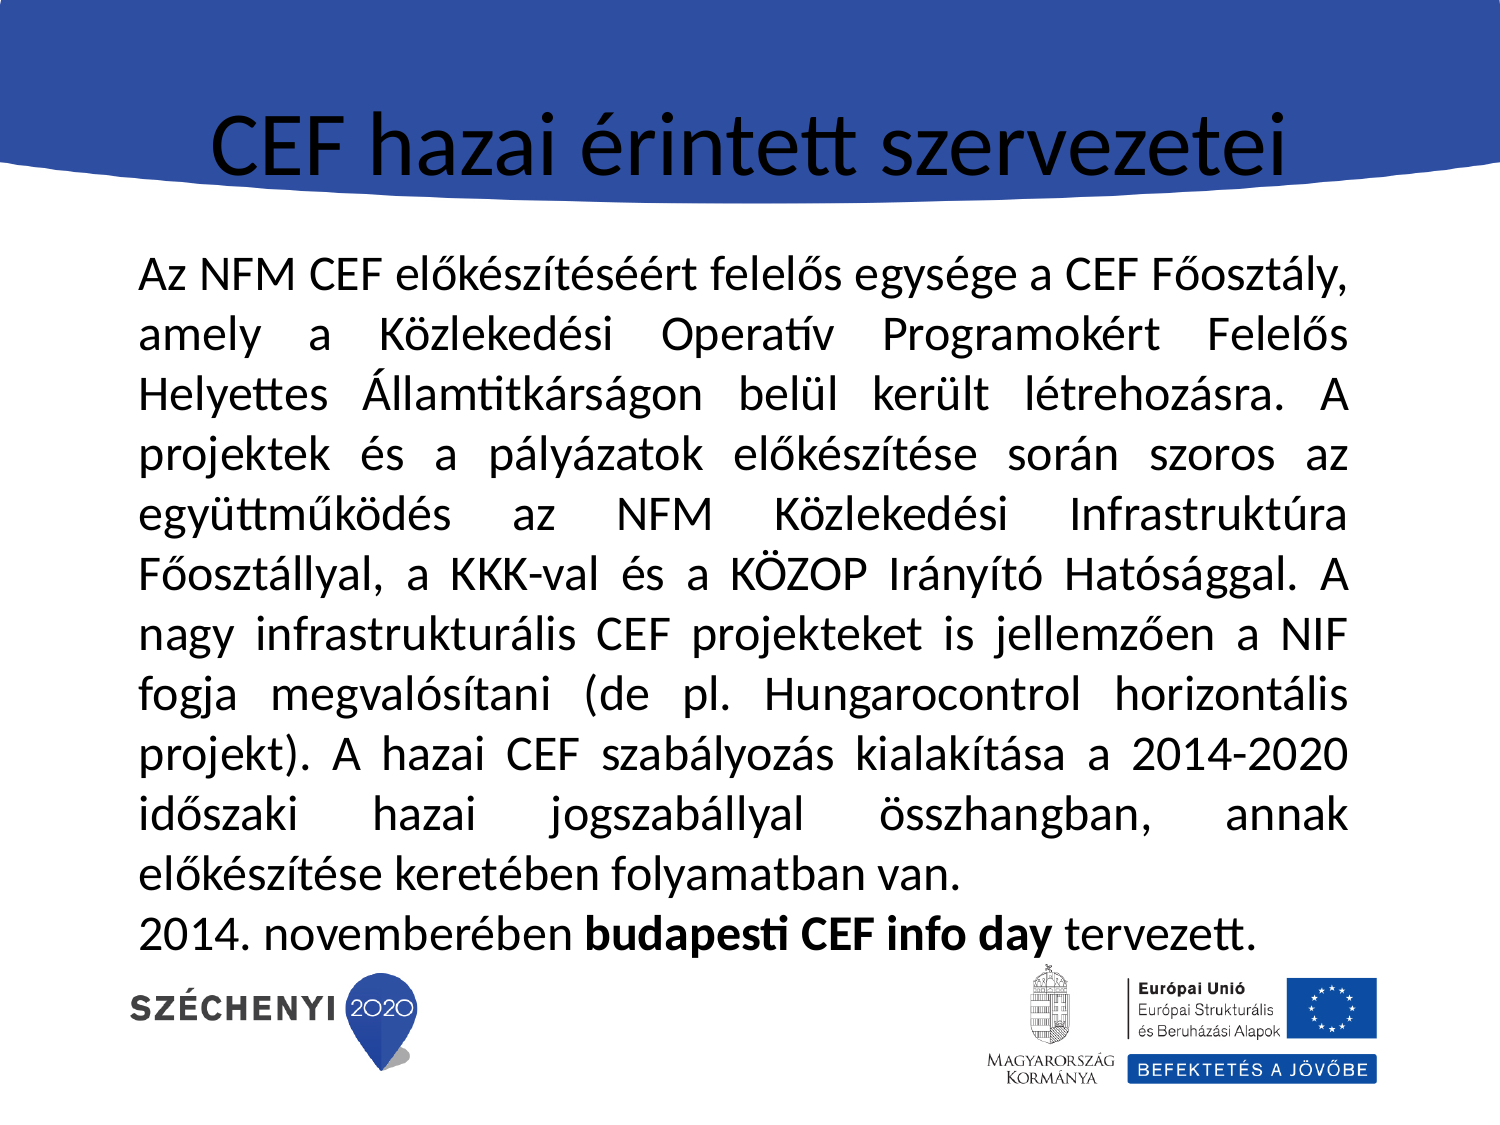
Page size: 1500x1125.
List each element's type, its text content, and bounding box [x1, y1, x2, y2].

text_box Az NFM CEF előkészítéséért felelős egysége a CEF Főosztály, amely a Közlekedési Operatív Programokért Felelős Helyettes Államtitkárságon belül került létrehozásra. A projektek és a pályázatok előkészítése során szoros az együttműködés az NFM Közlekedési Infrastruktúra Főosztállyal, a KKK-val és a KÖZOP Irányító Hatósággal. A nagy infrastrukturális CEF projekteket is jellemzően a NIF fogja megvalósítani (de pl. Hungarocontrol horizontális projekt). A hazai CEF szabályozás kialakítása a 2014-2020 időszaki hazai jogszabállyal összhangban, annak előkészítése keretében folyamatban van. 2014. novemberében budapesti CEF info day tervezett. [123, 232, 1365, 1058]
title CEF hazai érintett szervezetei [75, 45, 1425, 233]
picture [0, 0, 1500, 1125]
